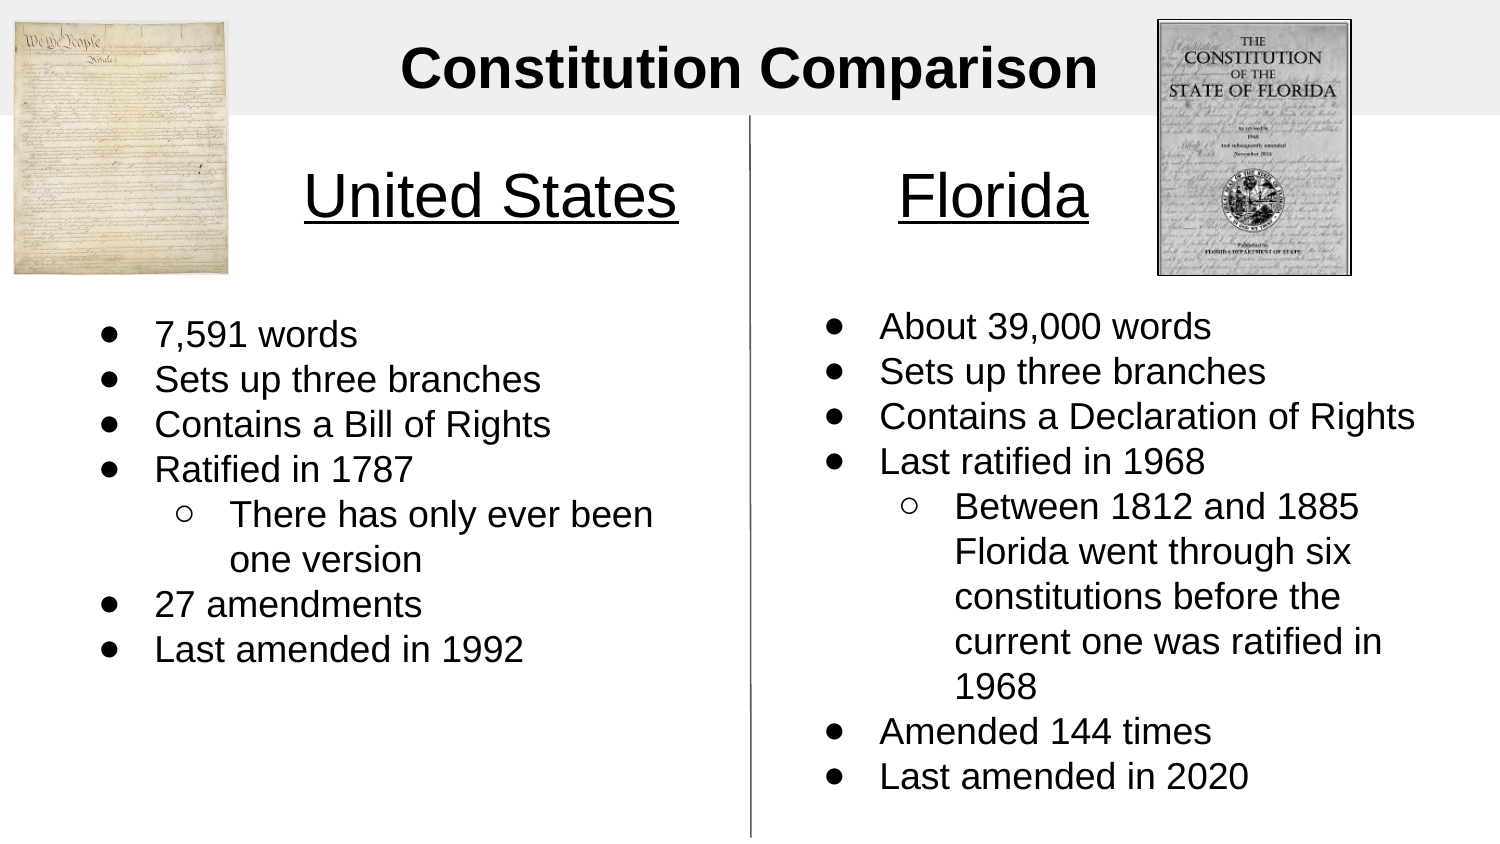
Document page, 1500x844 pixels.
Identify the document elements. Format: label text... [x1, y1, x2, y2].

text_box 7,591 words Sets up three branches Contains a Bill of Rights Ratified in 1787 There has only ever been one version 27 amendments Last amended in 1992 [64, 295, 712, 685]
text_box About 39,000 words Sets up three branches Contains a Declaration of Rights Last ratified in 1968 Between 1812 and 1885 Florida went through six constitutions before the current one was ratified in 1968 Amended 144 times Last amended in 2020 [789, 286, 1456, 812]
title Constitution Comparison [0, 0, 1500, 116]
picture [1158, 20, 1351, 276]
text_box Florida [852, 128, 1136, 245]
picture [13, 20, 230, 276]
text_box United States [254, 128, 728, 245]
